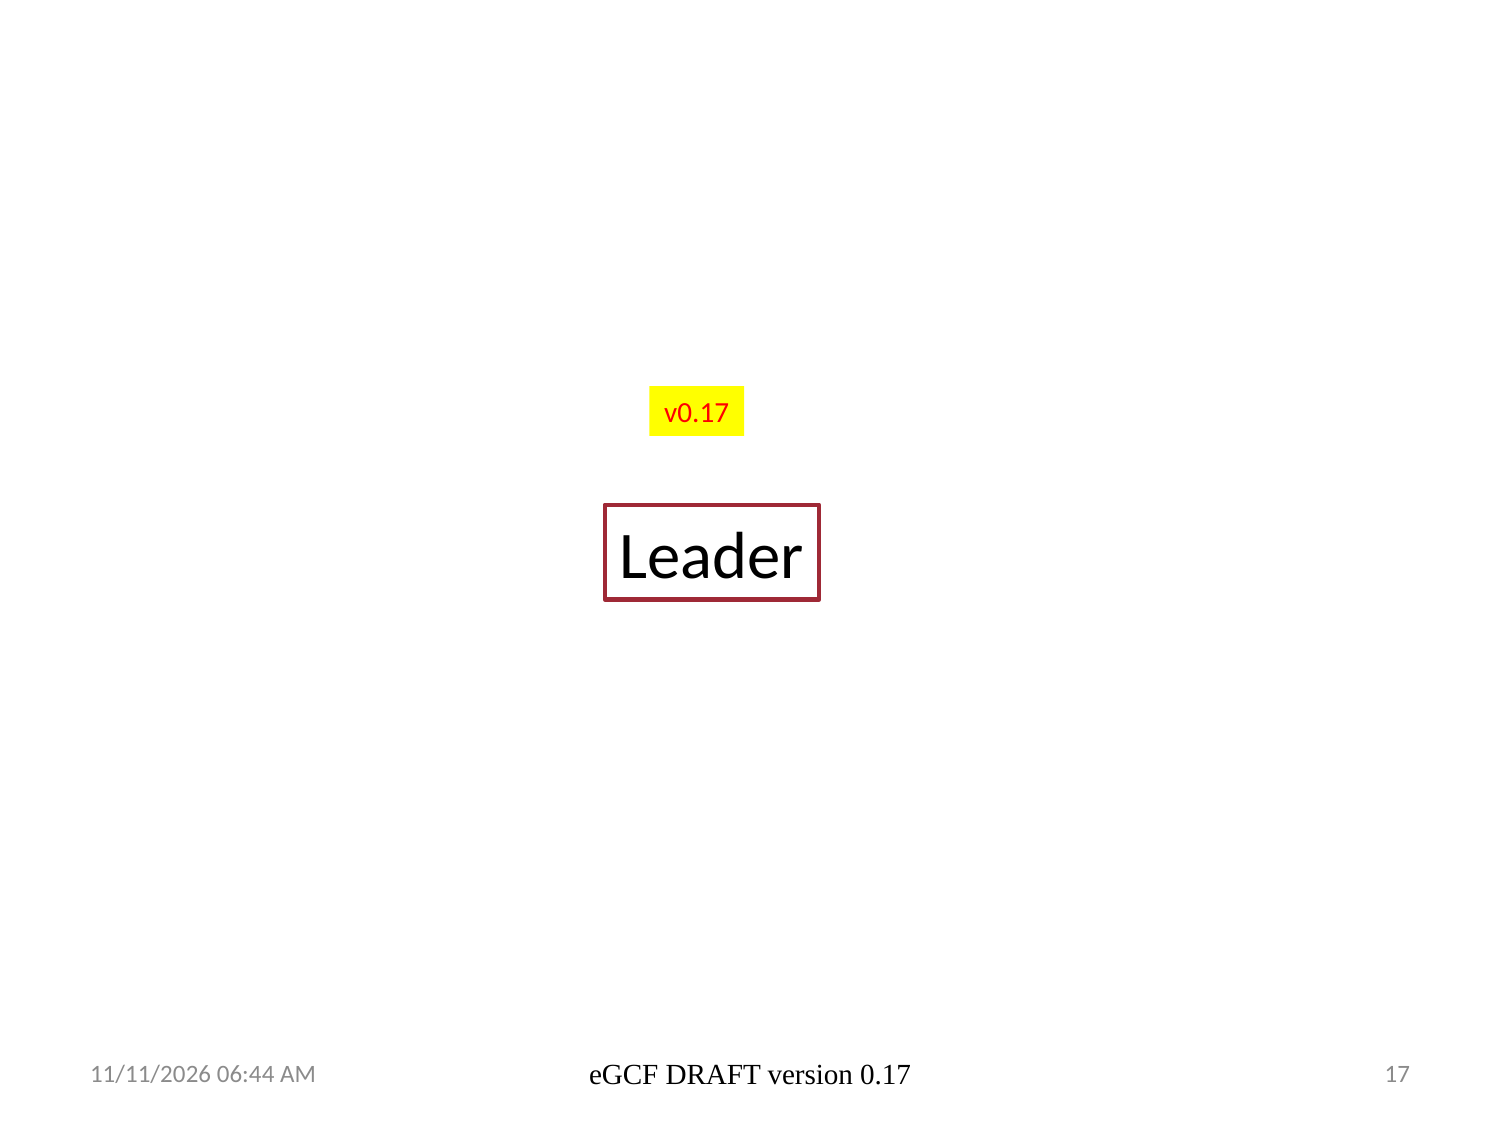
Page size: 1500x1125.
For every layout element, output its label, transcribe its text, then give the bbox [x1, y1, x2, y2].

slide_number 17 [1074, 1042, 1425, 1103]
text_box Leader [603, 503, 821, 602]
text_box v0.17 [649, 386, 745, 436]
footer eGCF DRAFT version 0.17 [512, 1042, 988, 1103]
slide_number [75, 1042, 425, 1103]
